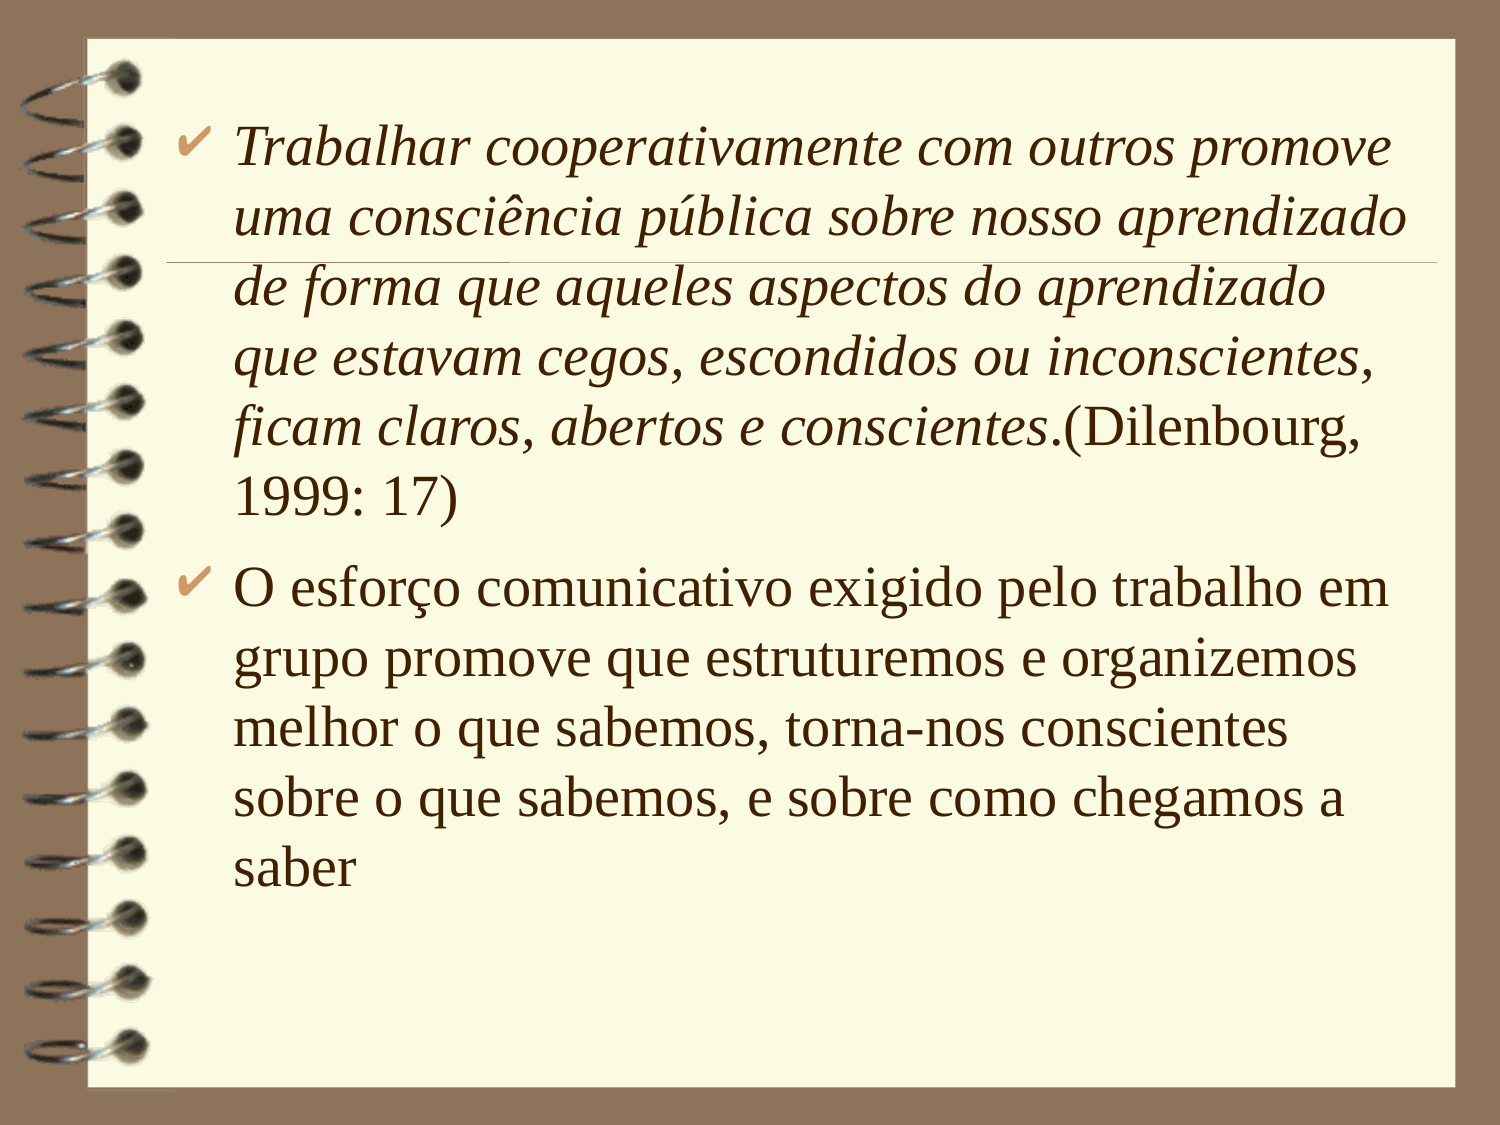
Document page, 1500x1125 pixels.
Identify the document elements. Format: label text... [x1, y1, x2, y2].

picture [0, 0, 175, 1125]
list Trabalhar cooperativamente com outros promove uma consciência pública sobre nosso aprendizado de forma que aqueles aspectos do aprendizado que estavam cegos, escondidos ou inconscientes, ficam claros, abertos e conscientes.(Dilenbourg, 1999: 17) O esforço comunicativo exigido pelo trabalho em grupo promove que estruturemos e organizemos melhor o que sabemos, torna-nos conscientes sobre o que sabemos, e sobre como chegamos a saber [162, 99, 1438, 976]
